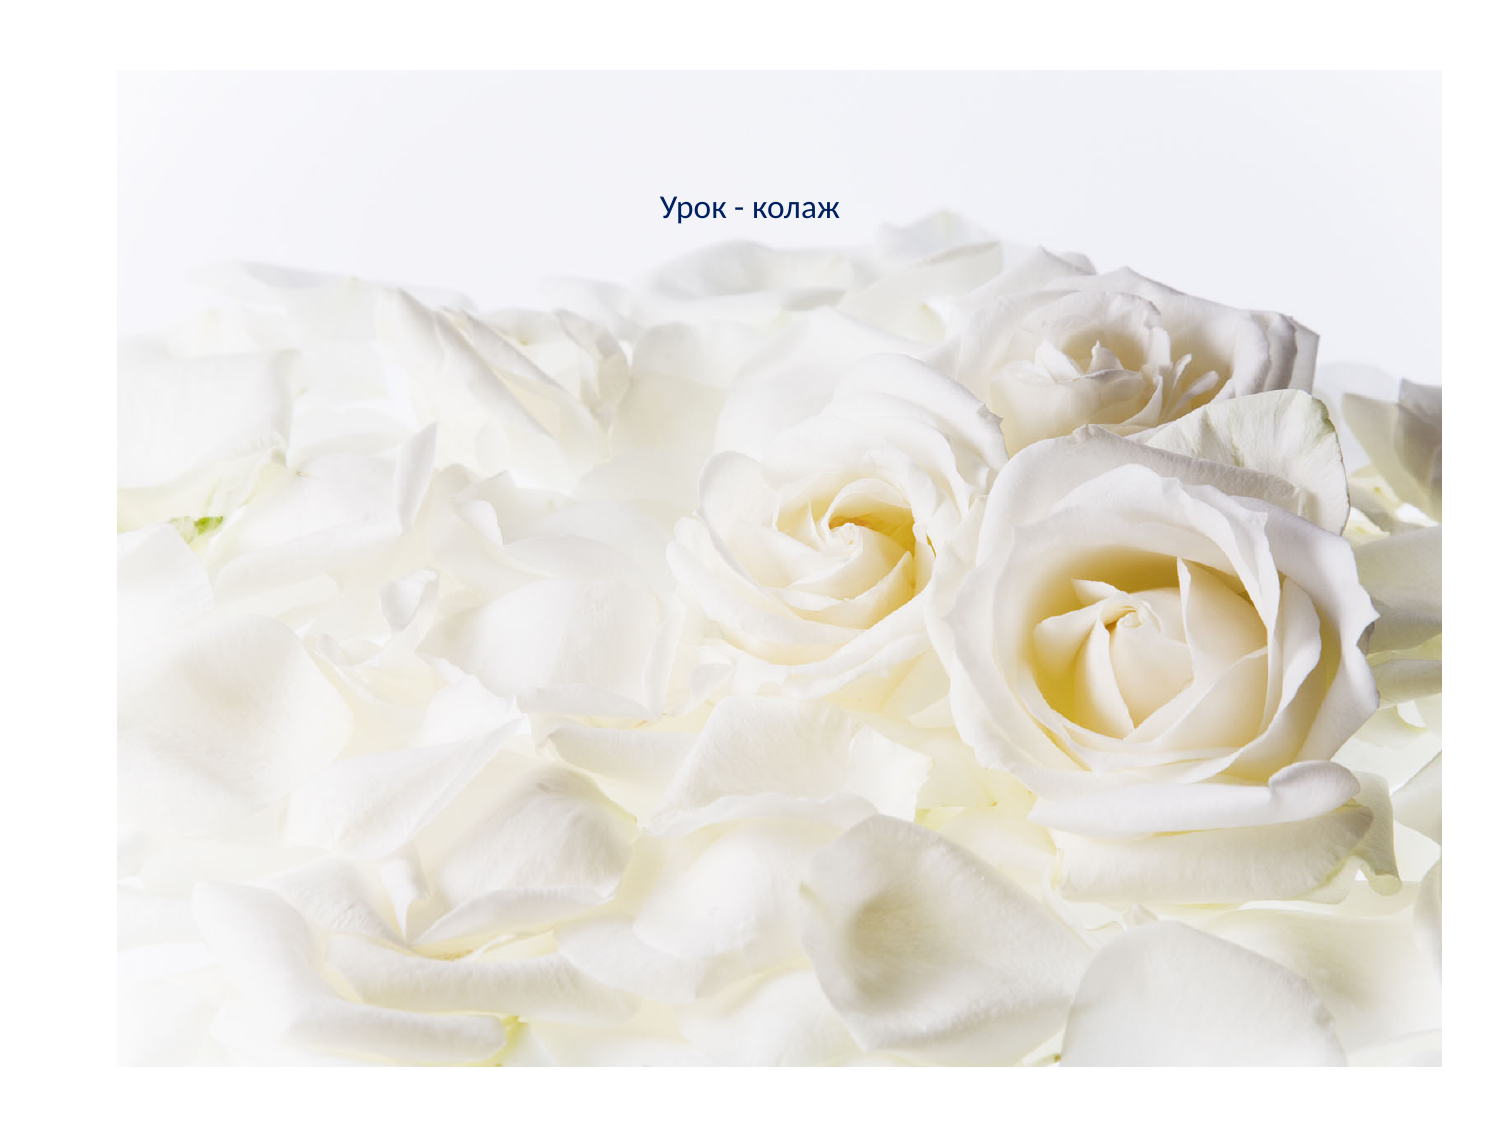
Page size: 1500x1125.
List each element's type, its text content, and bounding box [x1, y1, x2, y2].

title Урок - колаж [75, 45, 1425, 233]
picture [116, 70, 1442, 1067]
